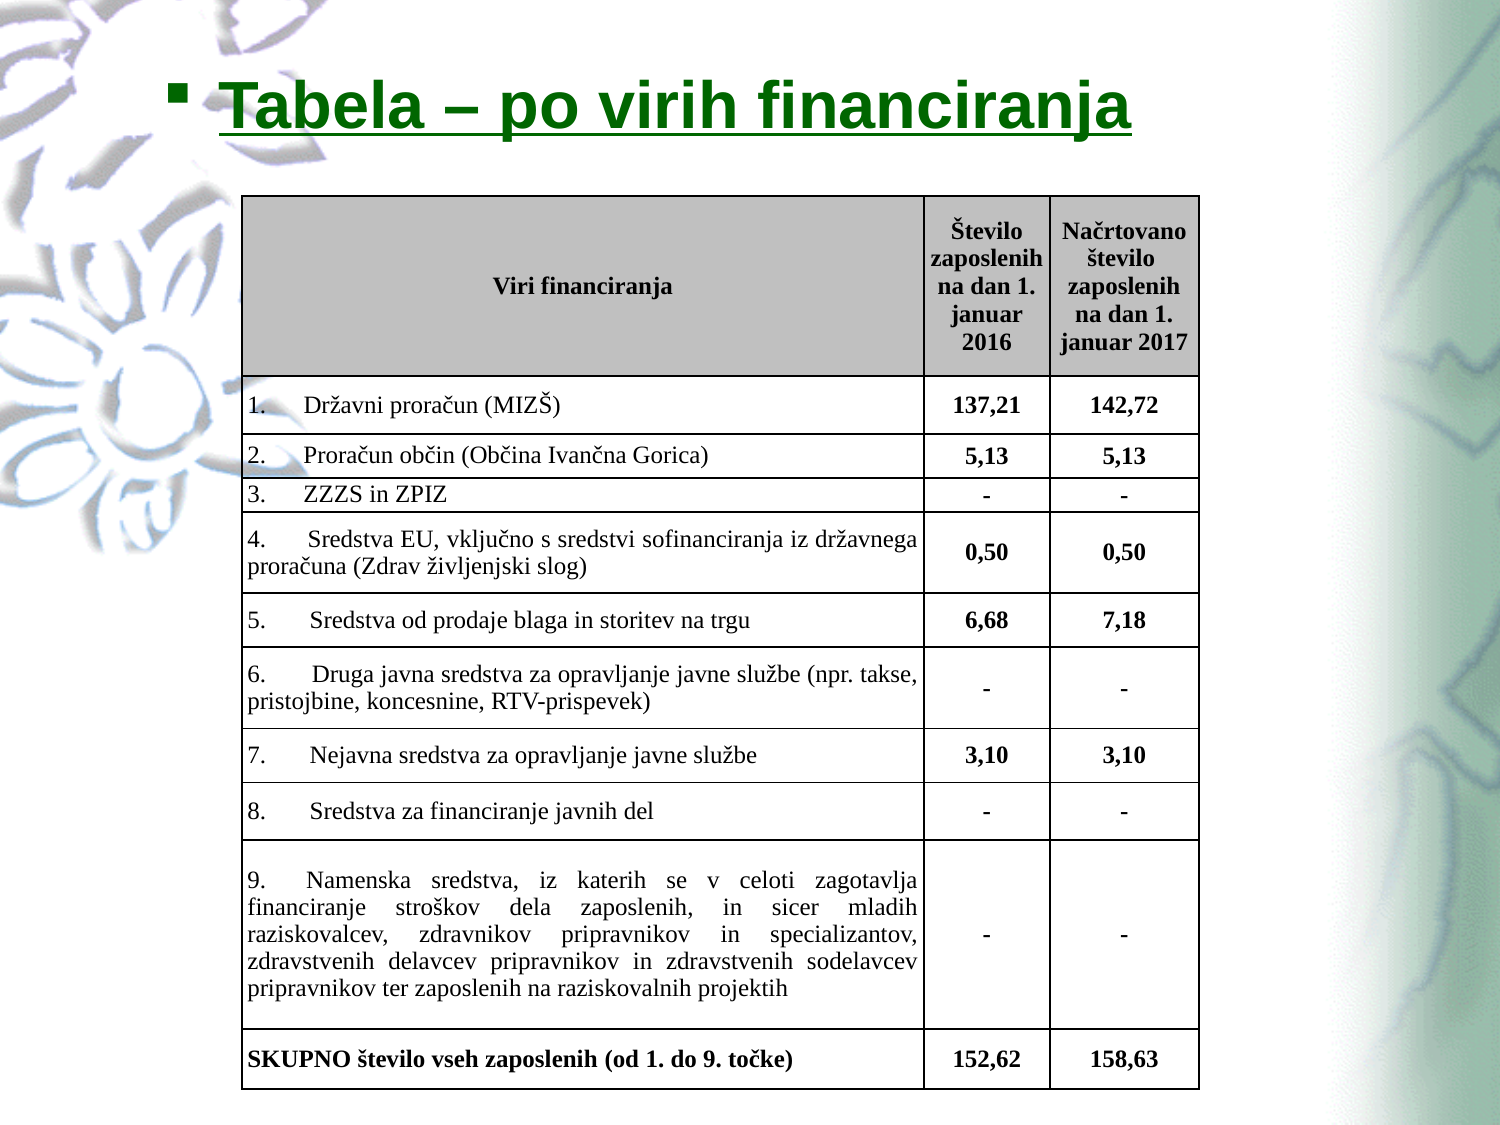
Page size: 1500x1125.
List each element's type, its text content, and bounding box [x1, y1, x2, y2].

table_header Načrtovano število zaposlenih na dan 1. januar 2017 [1051, 197, 1198, 375]
table_cell - [1051, 648, 1198, 728]
table_cell - [1051, 479, 1198, 511]
table_cell 8. Sredstva za financiranje javnih del [243, 783, 923, 839]
table_cell 6. Druga javna sredstva za opravljanje javne službe (npr. takse, pristojbine, koncesnine, RTV-prispevek) [243, 648, 923, 728]
table_cell 5,13 [1051, 435, 1198, 477]
table_cell 3,10 [925, 729, 1049, 782]
table_cell 0,50 [1051, 513, 1198, 592]
table_cell SKUPNO število vseh zaposlenih (od 1. do 9. točke) [243, 1030, 923, 1088]
table_cell 7,18 [1051, 594, 1198, 646]
table_cell Državni proračun (MIZŠ) [243, 377, 923, 433]
table_header Viri financiranja [243, 197, 923, 375]
table_cell 5. Sredstva od prodaje blaga in storitev na trgu [243, 594, 923, 646]
table_cell 7. Nejavna sredstva za opravljanje javne službe [243, 729, 923, 782]
table_cell 158,63 [1051, 1030, 1198, 1088]
table_cell - [1051, 783, 1198, 839]
table_cell 142,72 [1051, 377, 1198, 433]
table_cell - [925, 783, 1049, 839]
table_cell 9. Namenska sredstva, iz katerih se v celoti zagotavlja financiranje stroškov dela zaposlenih, in sicer mladih raziskovalcev, zdravnikov pripravnikov in specializantov, zdravstvenih delavcev pripravnikov in zdravstvenih sodelavcev pripravnikov ter zaposlenih na raziskovalnih projektih [243, 841, 923, 1028]
table_cell 0,50 [925, 513, 1049, 592]
table_cell - [925, 648, 1049, 728]
table_cell 4. Sredstva EU, vključno s sredstvi sofinanciranja iz državnega proračuna (Zdrav življenjski slog) [243, 513, 923, 592]
table_cell 3,10 [1051, 729, 1198, 782]
table_cell 5,13 [925, 435, 1049, 477]
table_cell 137,21 [925, 377, 1049, 433]
table_cell - [925, 479, 1049, 511]
table_cell 6,68 [925, 594, 1049, 646]
table_header Število zaposlenih na dan 1. januar 2016 [925, 197, 1049, 375]
table_cell 2. Proračun občin (Občina Ivančna Gorica) [243, 435, 923, 477]
table_cell 152,62 [925, 1030, 1049, 1088]
table_cell - [925, 841, 1049, 1028]
table_cell 3. ZZZS in ZPIZ [243, 479, 923, 511]
picture [0, 0, 1500, 1125]
list Tabela – po virih financiranja [147, 54, 1276, 162]
table_cell - [1051, 841, 1198, 1028]
